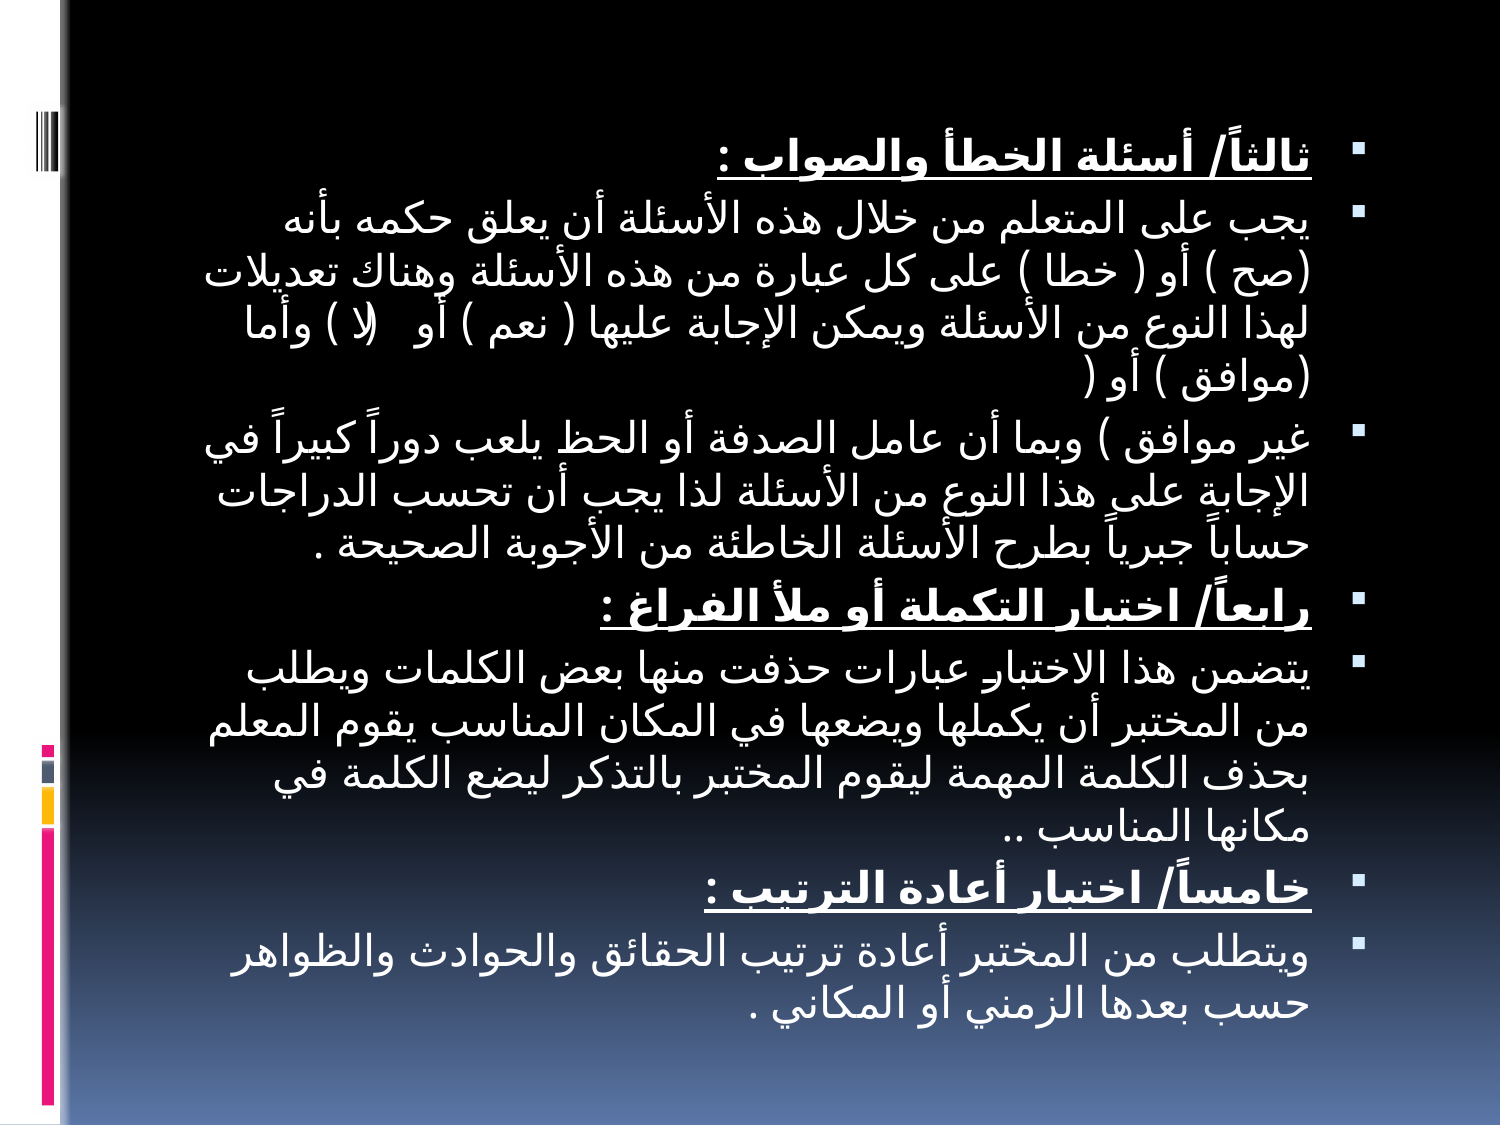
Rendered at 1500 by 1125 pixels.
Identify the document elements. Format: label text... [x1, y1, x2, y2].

list ثالثاً/ أسئلة الخطأ والصواب : يجب على المتعلم من خلال هذه الأسئلة أن يعلق حكمه بأنه (صح ) أو ( خطا ) على كل عبارة من هذه الأسئلة وهناك تعديلات لهذا النوع من الأسئلة ويمكن الإجابة عليها ( نعم ) أو ( لا ) وأما (موافق ) أو ( غير موافق ) وبما أن عامل الصدفة أو الحظ يلعب دوراً كبيراً في الإجابة على هذا النوع من الأسئلة لذا يجب أن تحسب الدراجات حساباً جبرياً بطرح الأسئلة الخاطئة من الأجوبة الصحيحة . رابعاً/ اختبار التكملة أو ملأ الفراغ : يتضمن هذا الاختبار عبارات حذفت منها بعض الكلمات ويطلب من المختبر أن يكملها ويضعها في المكان المناسب يقوم المعلم بحذف الكلمة المهمة ليقوم المختبر بالتذكر ليضع الكلمة في مكانها المناسب .. خامساً/ اختبار أعادة الترتيب : ويتطلب من المختبر أعادة ترتيب الحقائق والحوادث والظواهر حسب بعدها الزمني أو المكاني . [187, 120, 1388, 1075]
